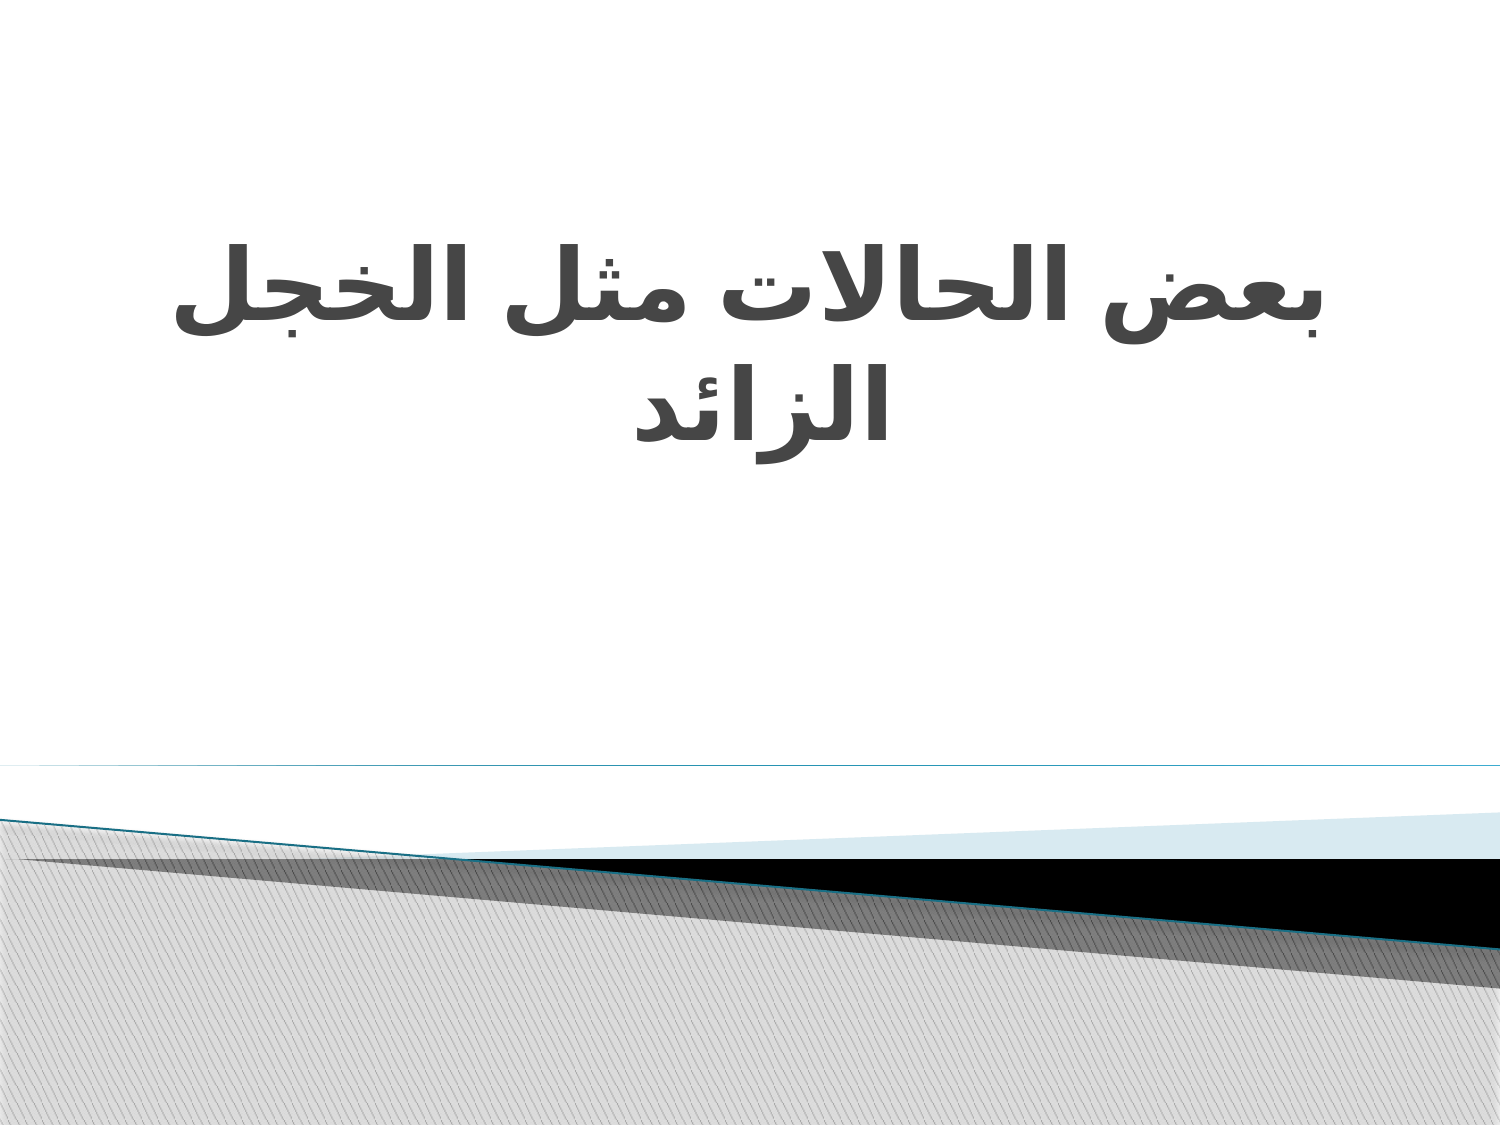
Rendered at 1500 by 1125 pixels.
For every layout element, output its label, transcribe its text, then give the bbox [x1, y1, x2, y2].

picture [5, 859, 1500, 989]
title بعض الحالات مثل الخجل الزائد [112, 287, 1388, 588]
